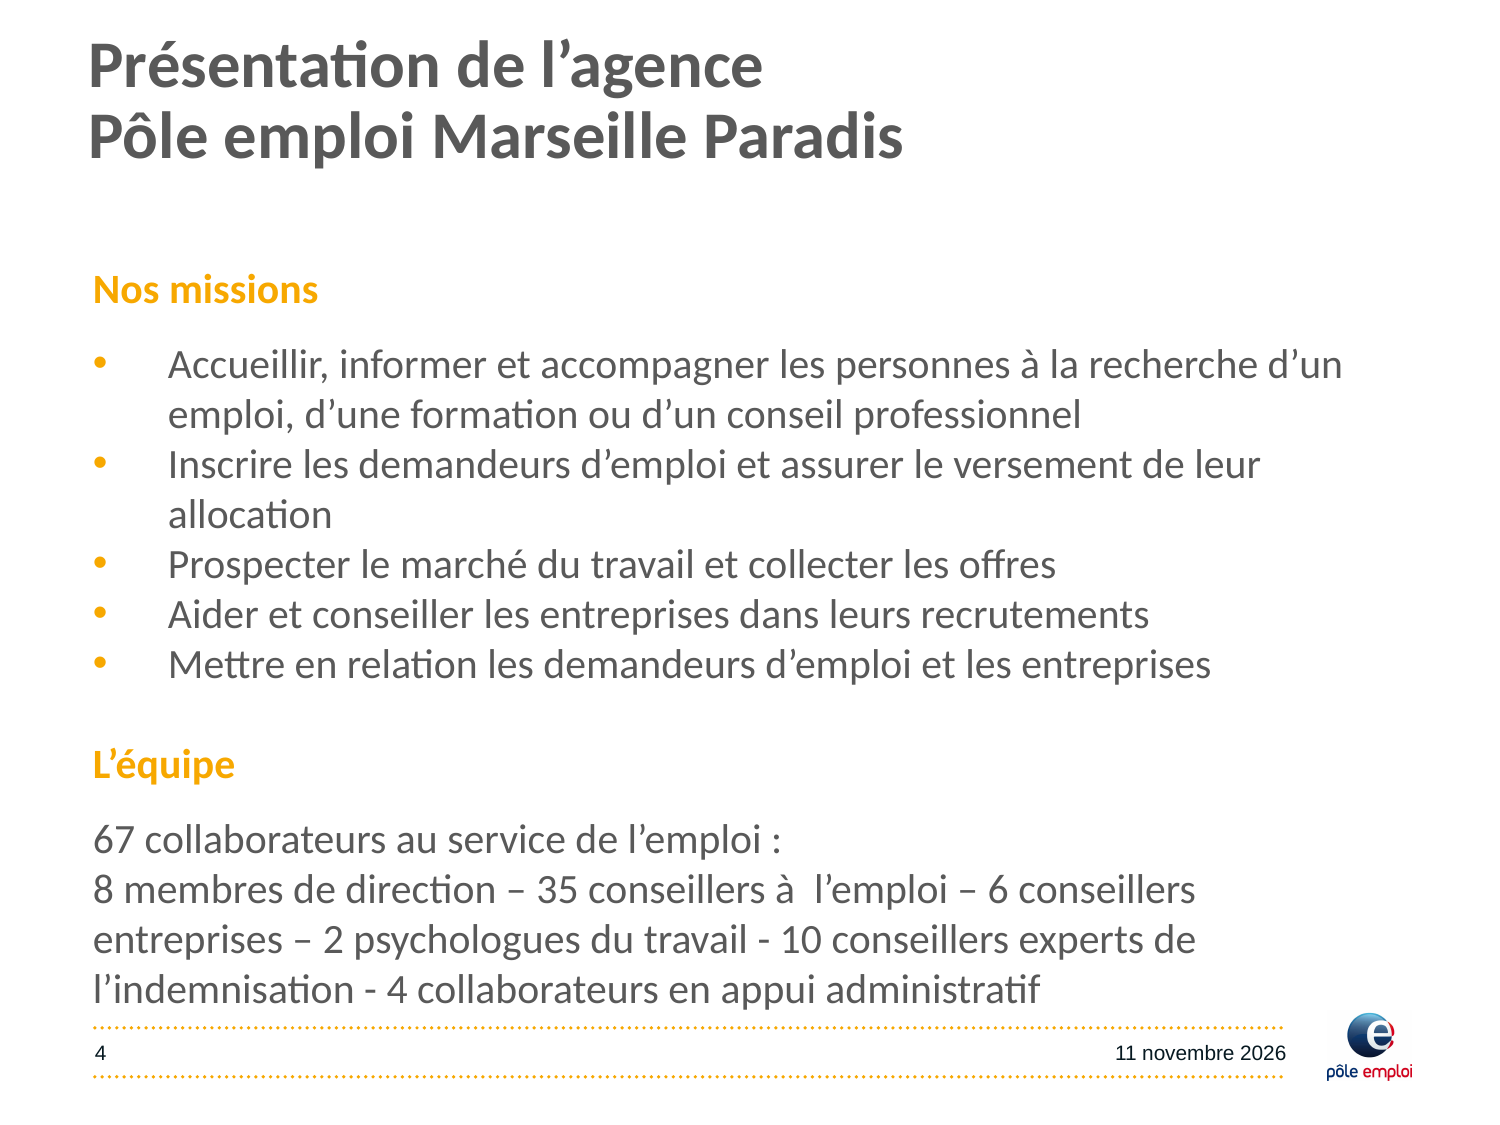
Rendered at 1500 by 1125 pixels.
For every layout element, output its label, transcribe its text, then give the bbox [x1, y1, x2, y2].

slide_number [944, 1027, 1287, 1077]
slide_number 4 [94, 1027, 216, 1077]
title Présentation de l’agence Pôle emploi Marseille Paradis [0, 0, 1413, 233]
text_box Nos missions Accueillir, informer et accompagner les personnes à la recherche d’un emploi, d’une formation ou d’un conseil professionnel Inscrire les demandeurs d’emploi et assurer le versement de leur allocation Prospecter le marché du travail et collecter les offres Aider et conseiller les entreprises dans leurs recrutements Mettre en relation les demandeurs d’emploi et les entreprises L’équipe 67 collaborateurs au service de l’emploi : 8 membres de direction – 35 conseillers à l’emploi – 6 conseillers entreprises – 2 psychologues du travail - 10 conseillers experts de l’indemnisation - 4 collaborateurs en appui administratif [78, 254, 1380, 1020]
picture [1327, 1010, 1412, 1081]
